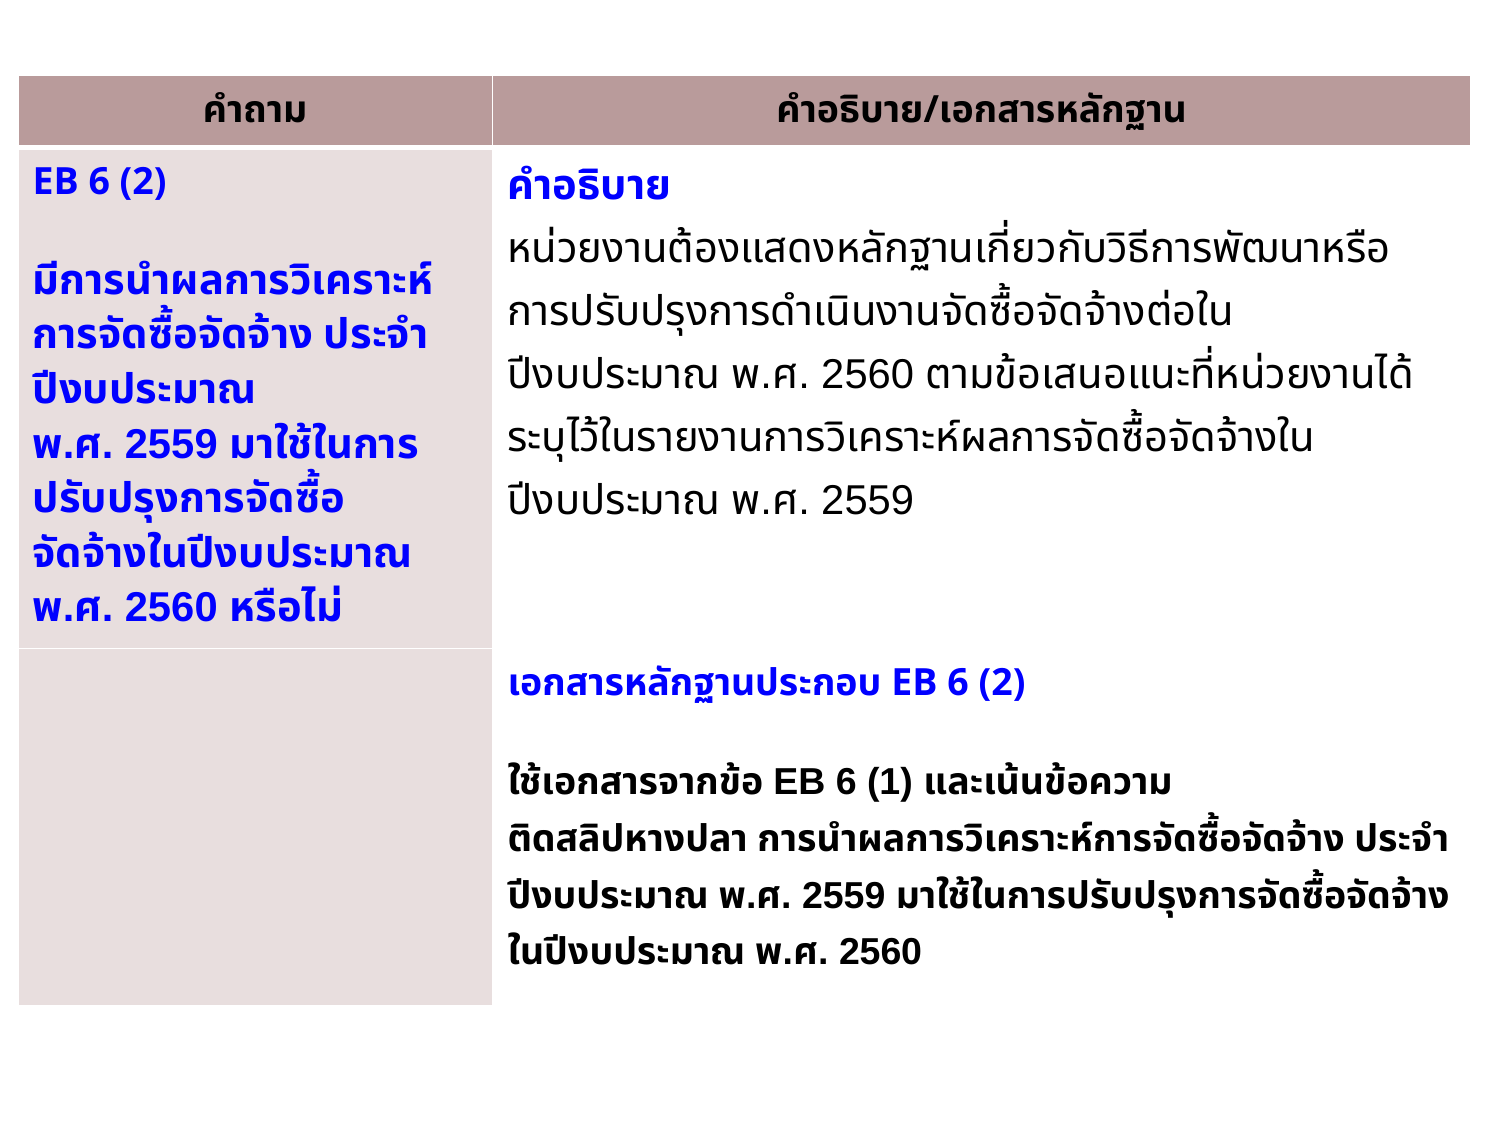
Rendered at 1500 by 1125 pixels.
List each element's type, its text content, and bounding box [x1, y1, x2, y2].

table_cell คำอธิบาย หน่วยงานต้องแสดงหลักฐานเกี่ยวกับวิธีการพัฒนาหรือ การปรับปรุงการดำเนินงานจัดซื้อจัดจ้างต่อใน ปีงบประมาณ พ.ศ. 2560 ตามข้อเสนอแนะที่หน่วยงานได้ ระบุไว้ในรายงานการวิเคราะห์ผลการจัดซื้อจัดจ้างใน ปีงบประมาณ พ.ศ. 2559 [493, 150, 1470, 648]
table_header คำถาม [19, 76, 492, 145]
table_header คำอธิบาย/เอกสารหลักฐาน [493, 76, 1470, 145]
table_cell EB 6 (2) มีการนำผลการวิเคราะห์การจัดซื้อจัดจ้าง ประจำปีงบประมาณ พ.ศ. 2559 มาใช้ในการปรับปรุงการจัดซื้อ จัดจ้างในปีงบประมาณ พ.ศ. 2560 หรือไม่ [19, 150, 492, 648]
table_cell เอกสารหลักฐานประกอบ EB 6 (2) ใช้เอกสารจากข้อ EB 6 (1) และเน้นข้อความ ติดสลิปหางปลา การนำผลการวิเคราะห์การจัดซื้อจัดจ้าง ประจำปีงบประมาณ พ.ศ. 2559 มาใช้ในการปรับปรุงการจัดซื้อจัดจ้างในปีงบประมาณ พ.ศ. 2560 [493, 649, 1470, 1005]
table_cell [19, 649, 492, 1005]
